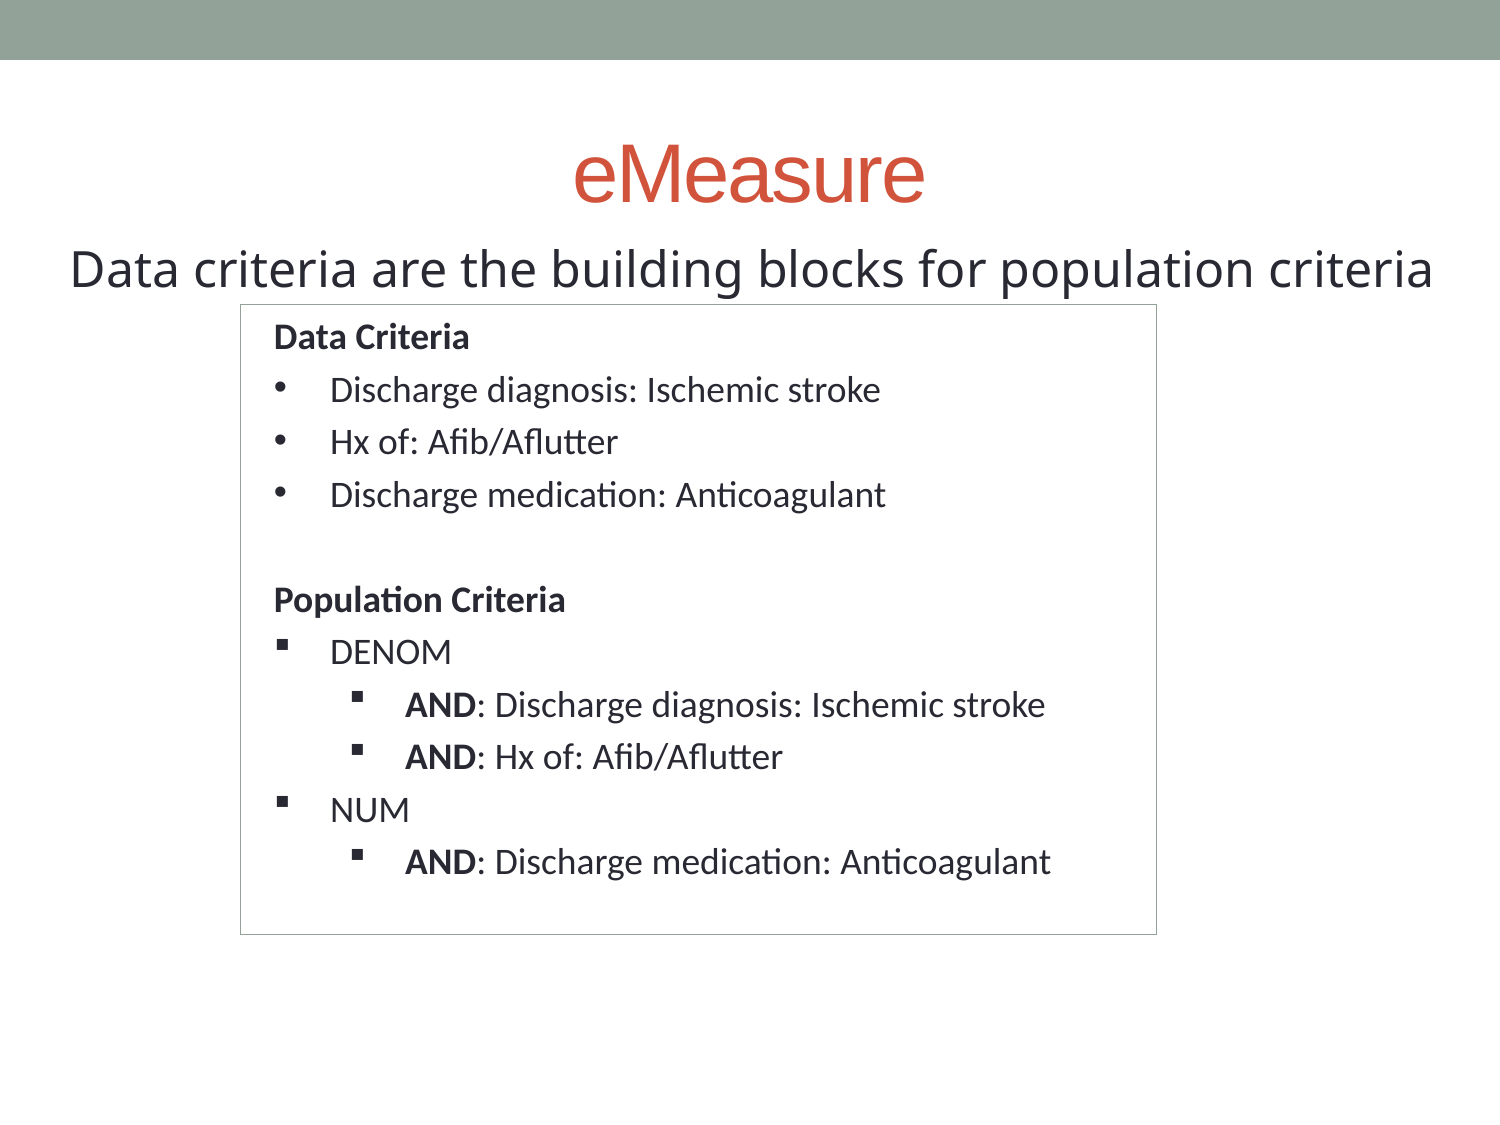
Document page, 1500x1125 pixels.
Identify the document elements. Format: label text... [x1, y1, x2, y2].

title eMeasure [75, 87, 1425, 229]
list Data criteria are the building blocks for population criteria [46, 229, 1459, 1000]
